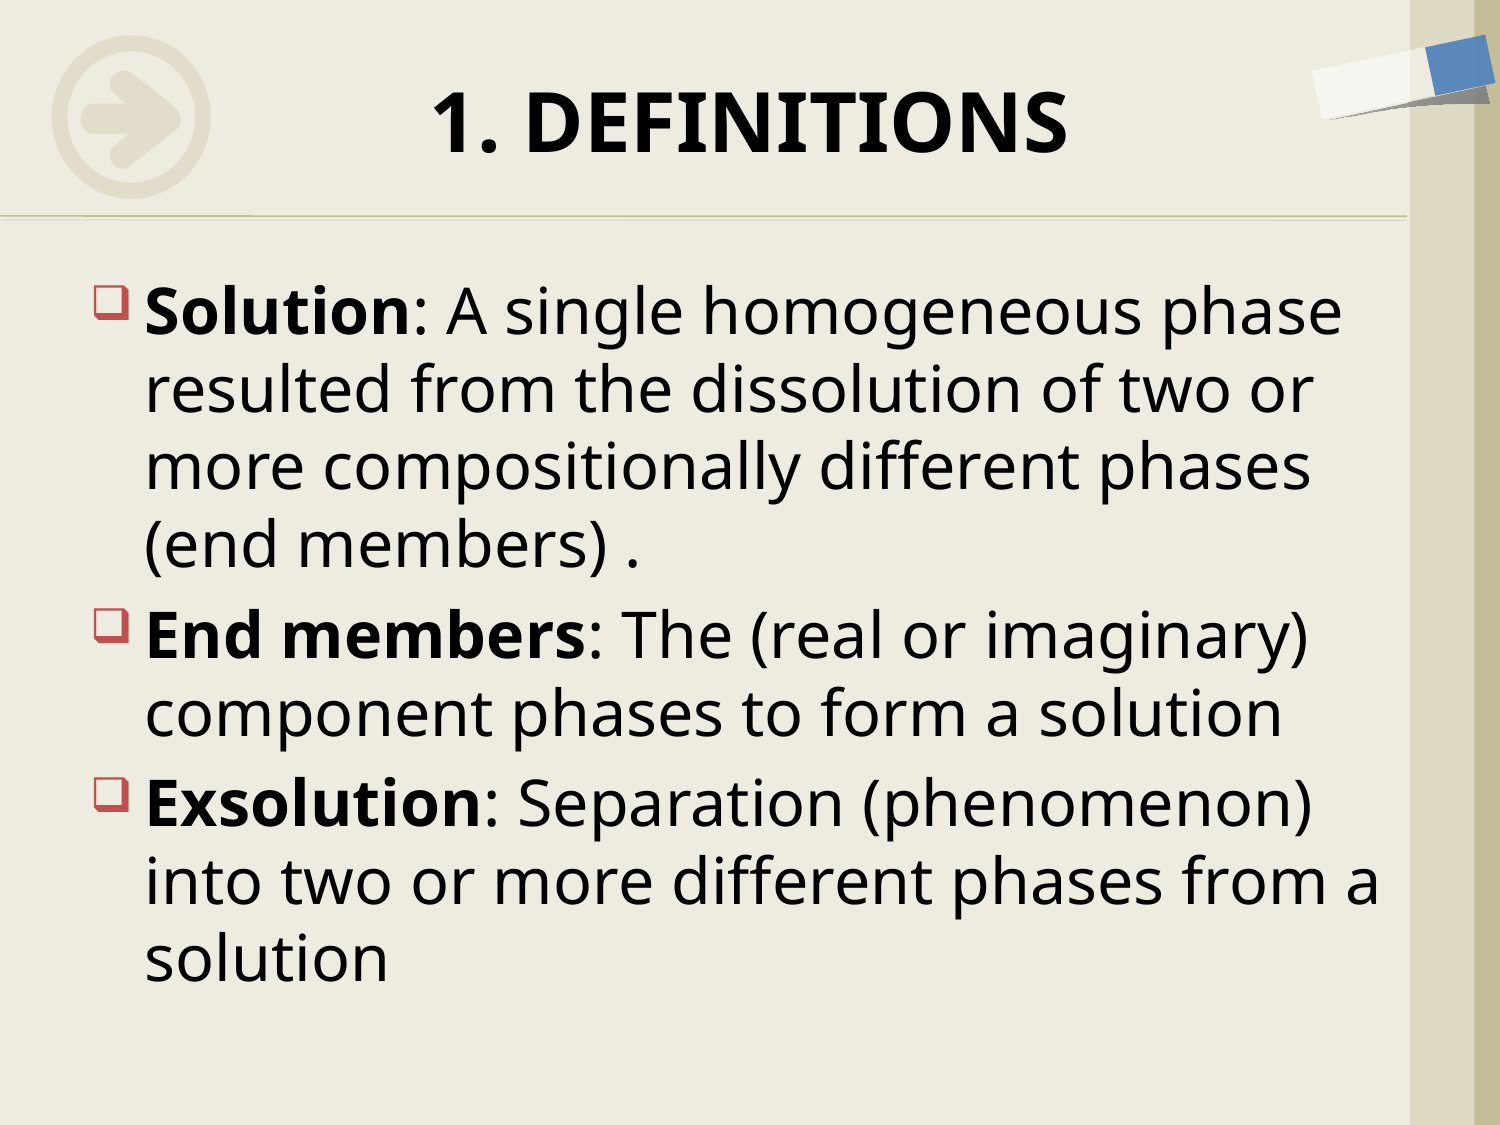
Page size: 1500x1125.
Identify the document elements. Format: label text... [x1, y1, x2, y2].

title 1. DEFINITIONS [75, 24, 1425, 213]
list Solution: A single homogeneous phase resulted from the dissolution of two or more compositionally different phases (end members) . End members: The (real or imaginary) component phases to form a solution Exsolution: Separation (phenomenon) into two or more different phases from a solution [75, 262, 1406, 1005]
